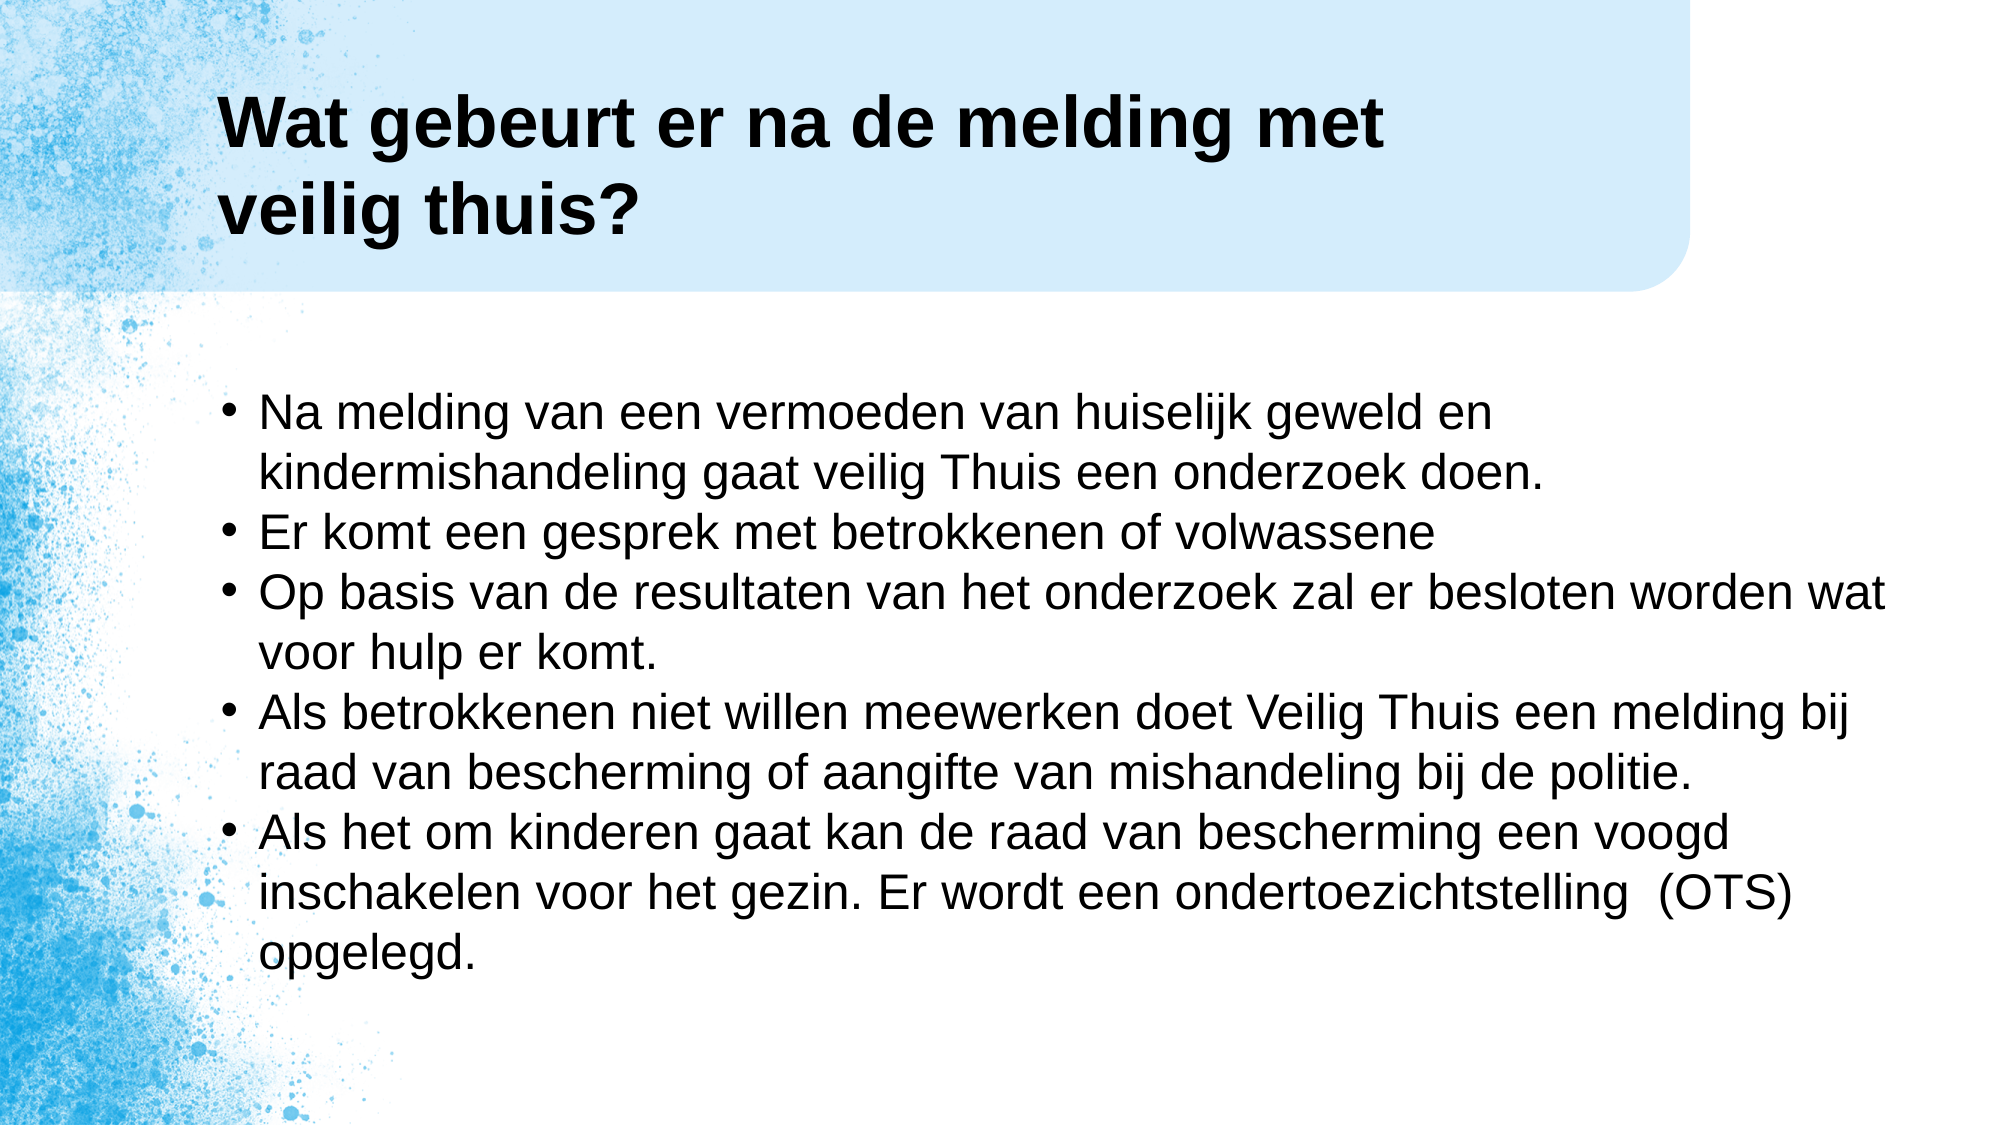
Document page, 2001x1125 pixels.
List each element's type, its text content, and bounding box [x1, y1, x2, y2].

picture [0, 0, 415, 1125]
title Wat gebeurt er na de melding met veilig thuis? [217, 61, 1556, 250]
list Na melding van een vermoeden van huiselijk geweld en kindermishandeling gaat veilig Thuis een onderzoek doen. Er komt een gesprek met betrokkenen of volwassene Op basis van de resultaten van het onderzoek zal er besloten worden wat voor hulp er komt. Als betrokkenen niet willen meewerken doet Veilig Thuis een melding bij raad van bescherming of aangifte van mishandeling bij de politie. Als het om kinderen gaat kan de raad van bescherming een voogd inschakelen voor het gezin. Er wordt een ondertoezichtstelling (OTS) opgelegd. [220, 379, 1903, 1094]
